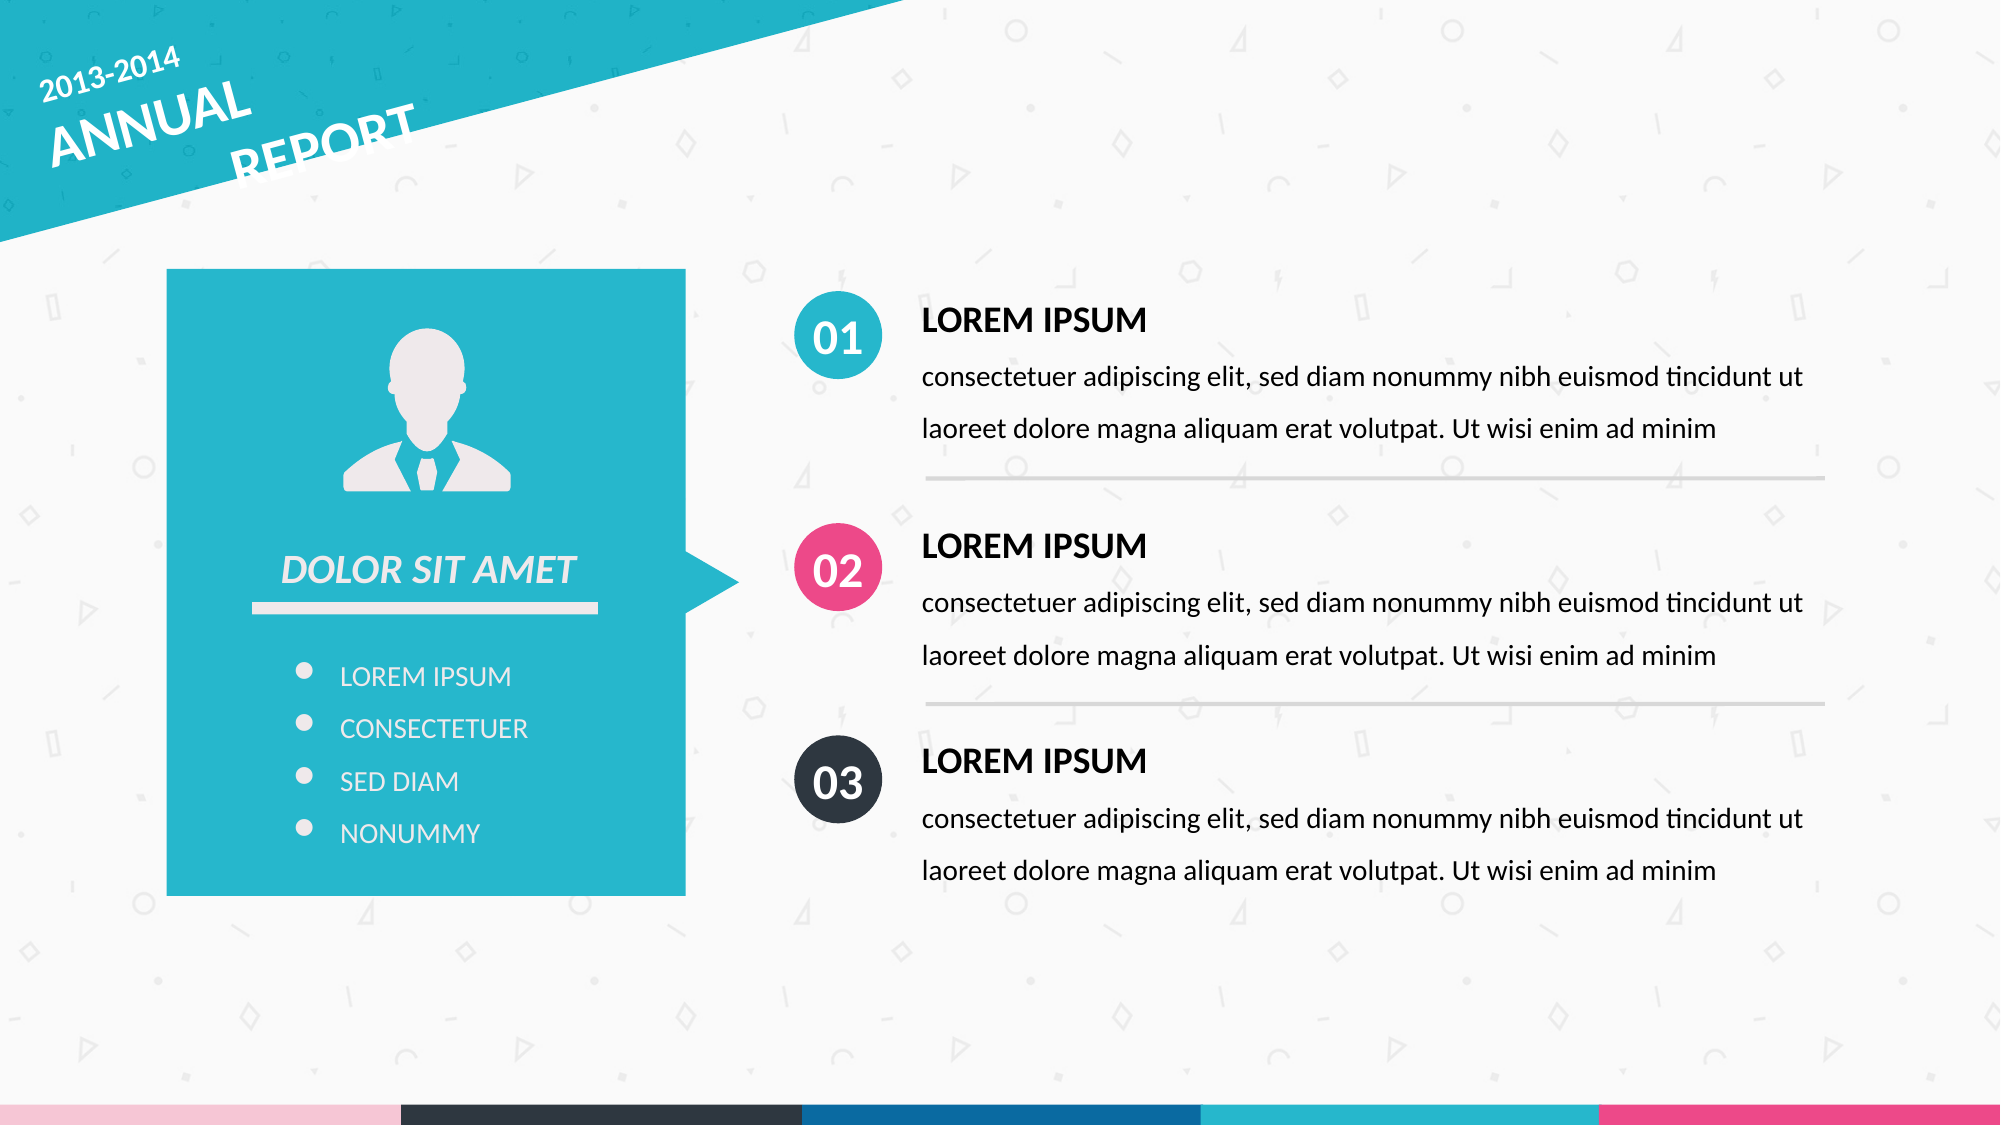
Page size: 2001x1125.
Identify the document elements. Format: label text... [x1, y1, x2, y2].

text_box 02 [794, 523, 883, 612]
text_box DOLOR SIT AMET [266, 534, 592, 600]
text_box [401, 0, 904, 126]
picture [0, 0, 2001, 1125]
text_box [343, 328, 511, 492]
text_box LOREM IPSUM CONSECTETUER SED DIAM NONUMMY [278, 632, 564, 857]
text_box [252, 602, 598, 615]
text_box 2013-2014 ANNUAL REPORT [10, 0, 443, 258]
text_box 03 [794, 735, 883, 824]
text_box LOREM IPSUM consectetuer adipiscing elit, sed diam nonummy nibh euismod tincidunt ut laoreet dolore magna aliquam erat volutpat. Ut wisi enim ad minim [907, 706, 1905, 894]
text_box [0, 0, 265, 243]
text_box LOREM IPSUM consectetuer adipiscing elit, sed diam nonummy nibh euismod tincidunt ut laoreet dolore magna aliquam erat volutpat. Ut wisi enim ad minim [907, 491, 1905, 679]
text_box LOREM IPSUM consectetuer adipiscing elit, sed diam nonummy nibh euismod tincidunt ut laoreet dolore magna aliquam erat volutpat. Ut wisi enim ad minim [907, 264, 1905, 452]
text_box 01 [794, 291, 883, 380]
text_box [0, 1104, 2000, 1125]
text_box [166, 268, 740, 896]
